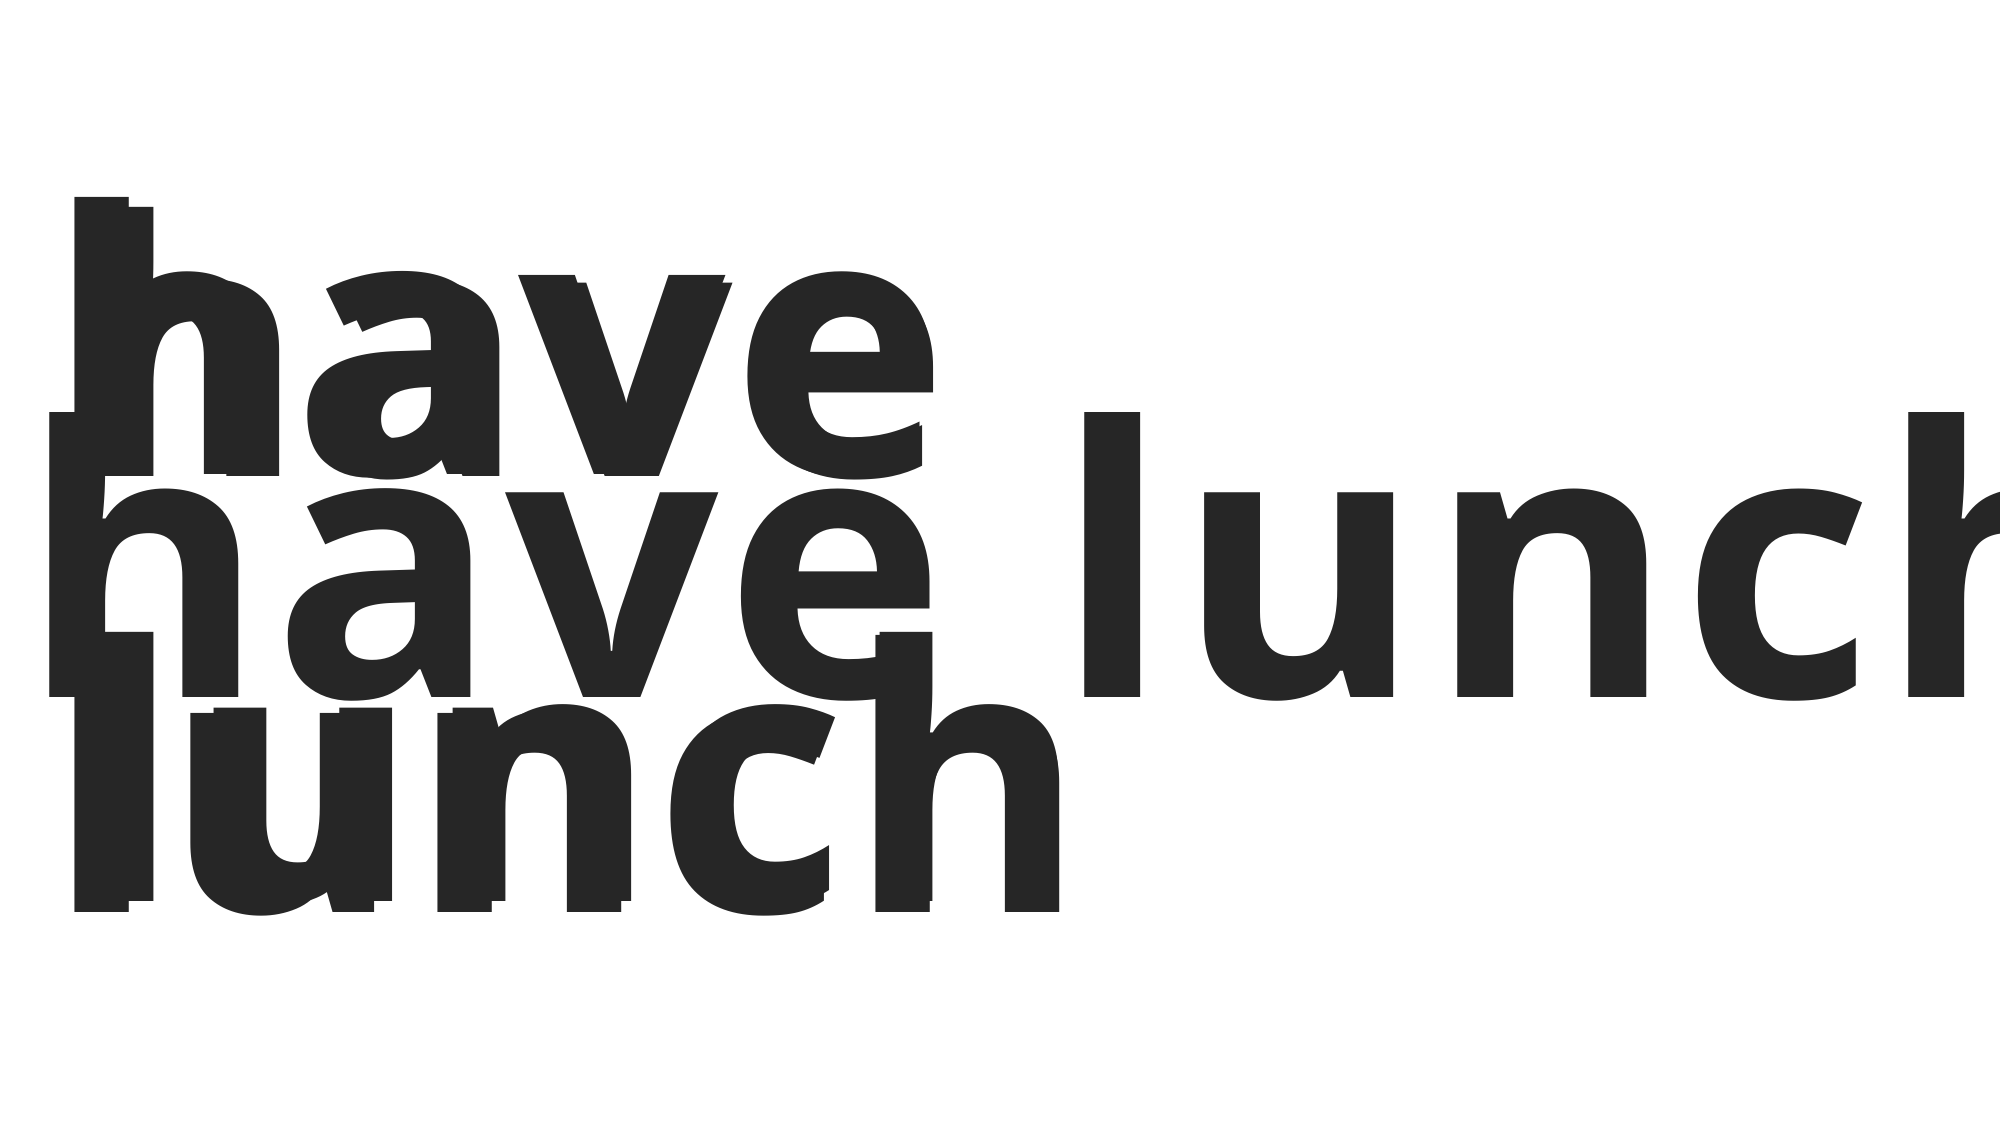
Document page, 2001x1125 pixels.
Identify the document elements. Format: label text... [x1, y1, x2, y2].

text_box [947, 671, 1629, 787]
text_box [1629, 671, 1760, 787]
text_box have lunch [5, 489, 2000, 606]
